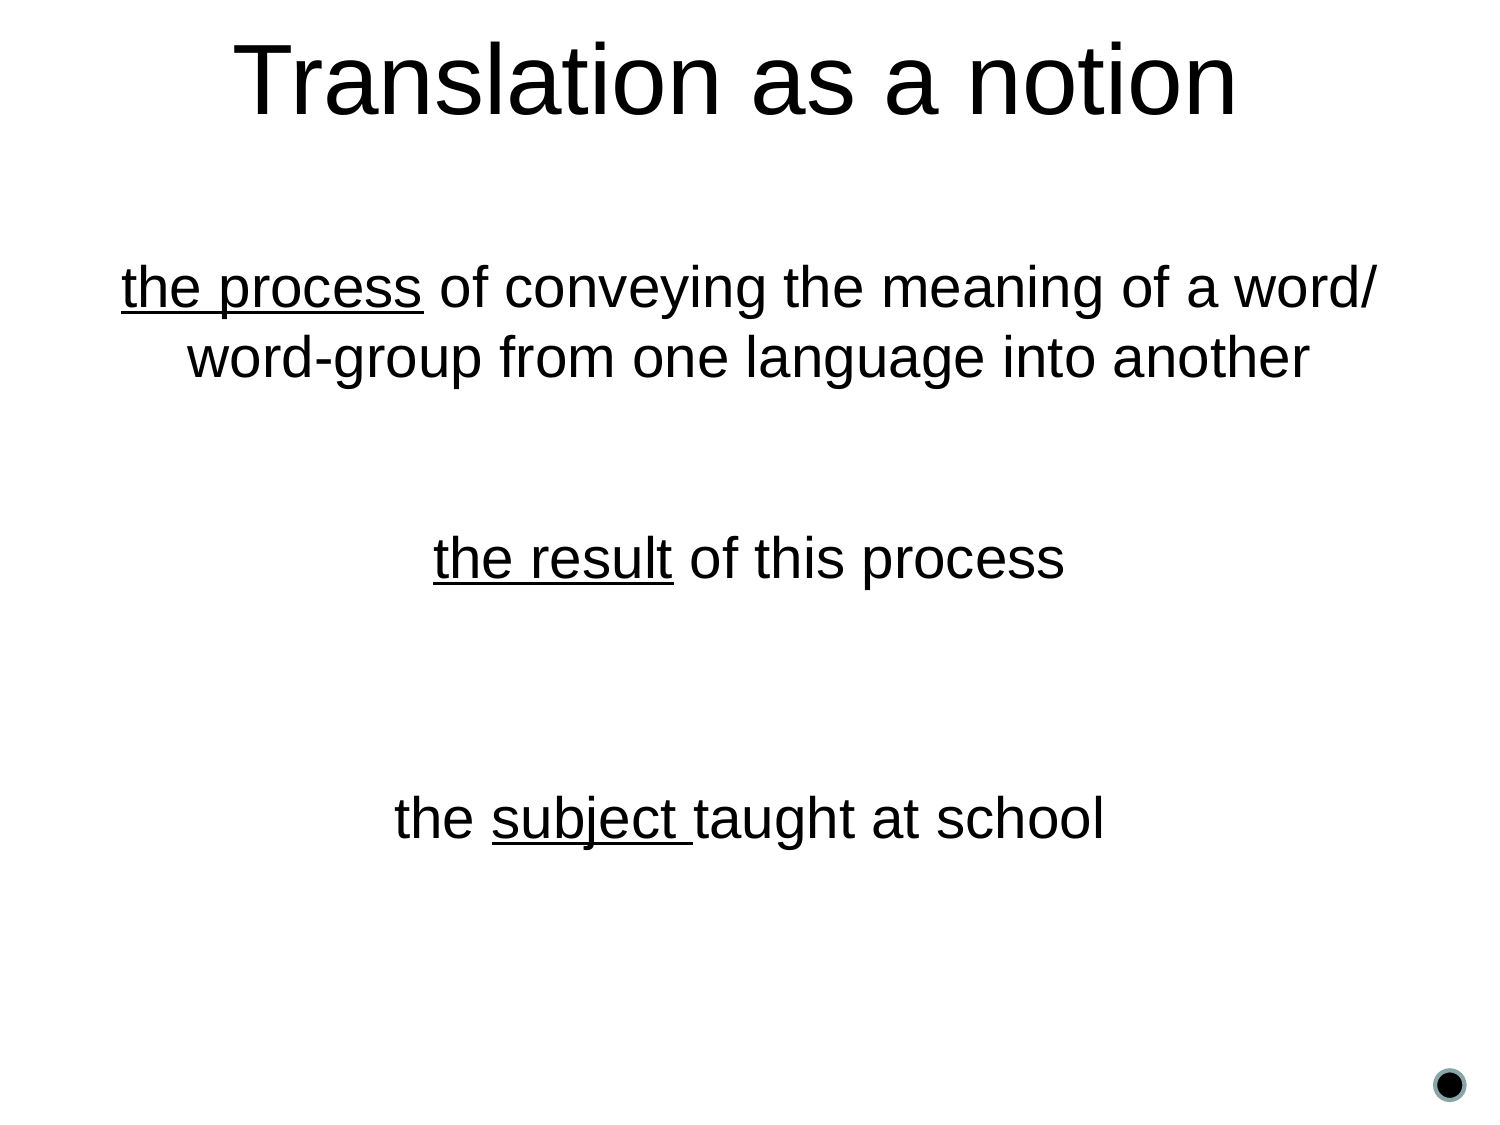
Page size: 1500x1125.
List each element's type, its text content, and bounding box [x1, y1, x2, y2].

text_box the process of conveying the meaning of a word/ word-group from one language into another [44, 241, 1455, 398]
text_box the subject taught at school [44, 737, 1455, 894]
text_box [1433, 1068, 1467, 1103]
text_box the result of this process [44, 477, 1455, 634]
text_box Translation as a notion [0, 0, 1500, 151]
